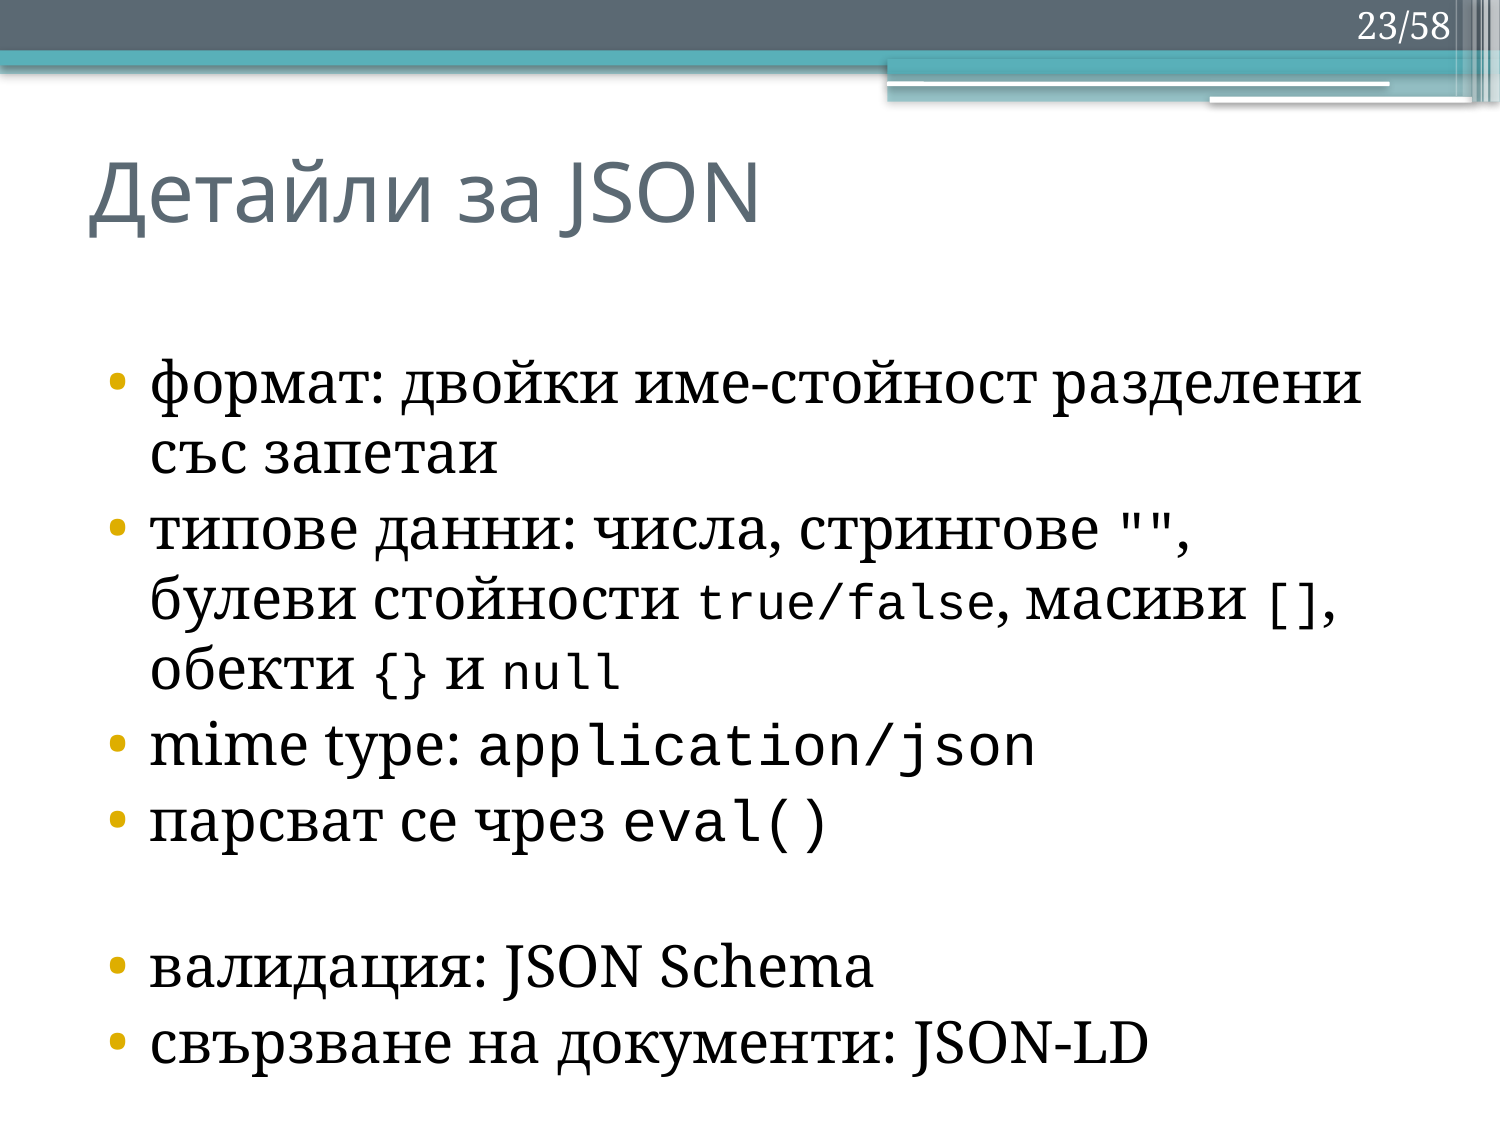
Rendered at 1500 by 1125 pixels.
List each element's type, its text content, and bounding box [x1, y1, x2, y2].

title Детайли за JSON [75, 101, 1425, 277]
slide_number 23/58 [1305, 0, 1466, 61]
list формат: двойки име-стойност разделени със запетаи типове данни: числа, стрингове "", булеви стойности true/false, масиви [], обекти {} и null mime type: application/json парсват се чрез eval() валидация: JSON Schema свързване на документи: JSON-LD [75, 338, 1425, 1106]
